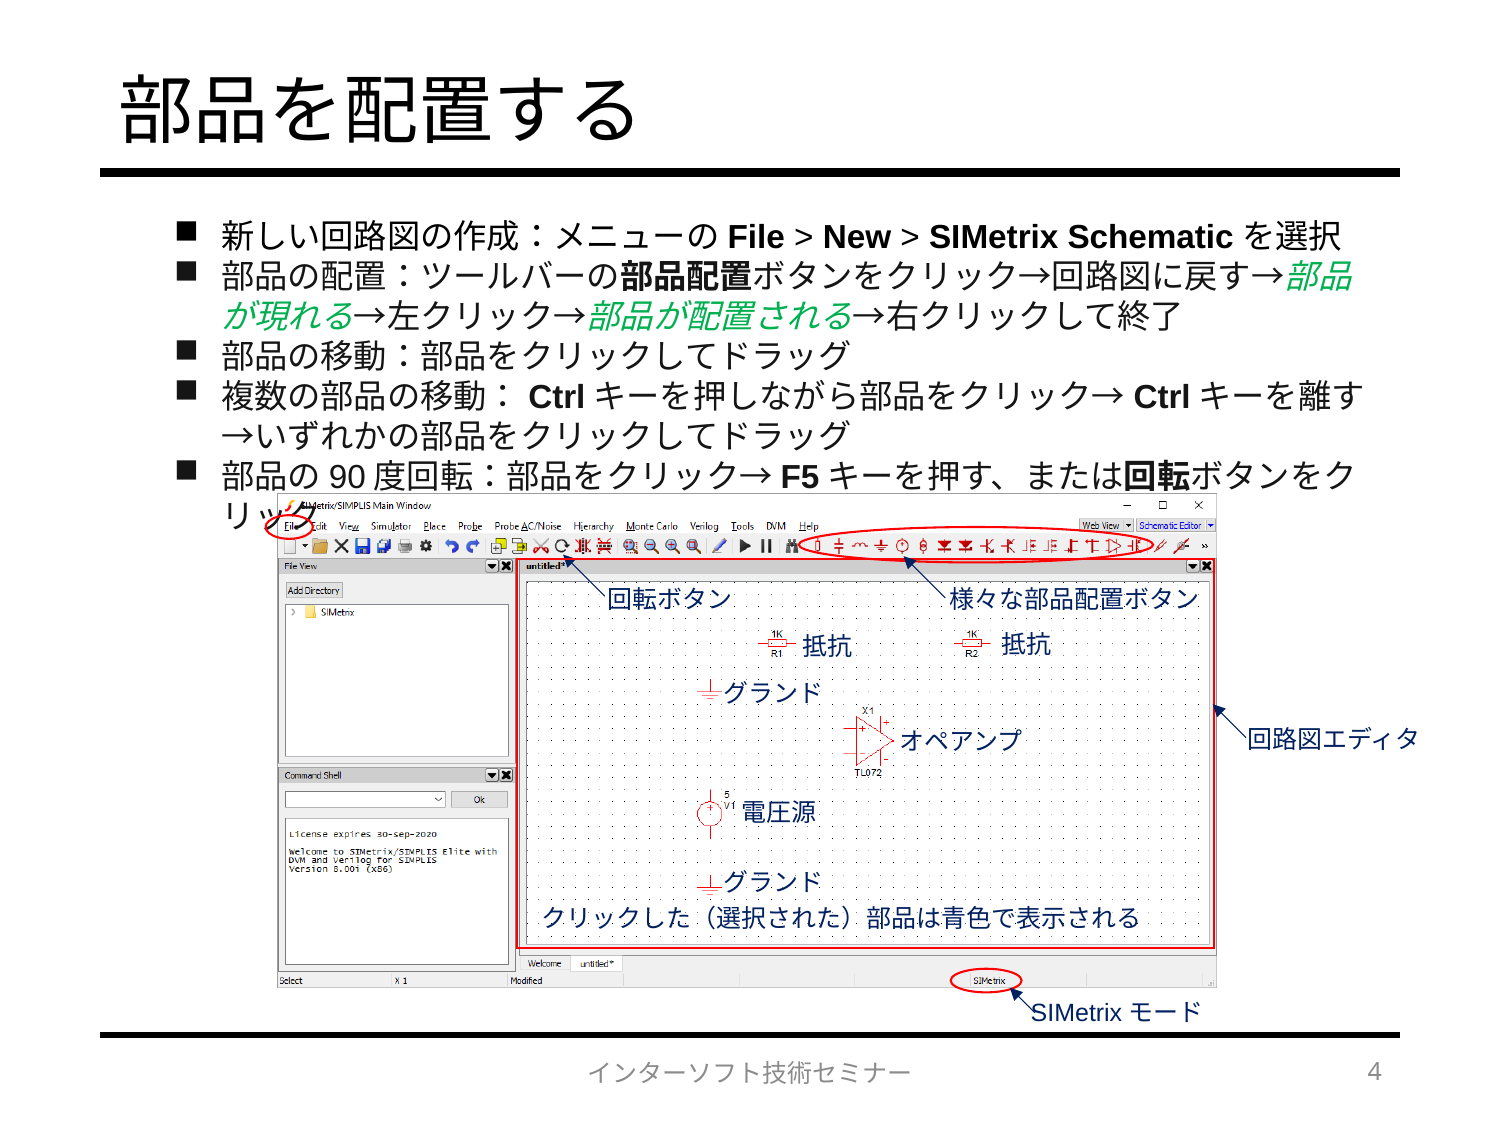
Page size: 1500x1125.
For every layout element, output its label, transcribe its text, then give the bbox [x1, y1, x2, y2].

text_box 回路図エディタ [1232, 716, 1436, 761]
text_box SIMetrixモード [1015, 989, 1219, 1035]
text_box 新しい回路図の作成：メニューのFile > New > SIMetrix Schematicを選択 部品の配置：ツールバーの部品配置ボタンをクリック→回路図に戻す→部品が現れる→左クリック→部品が配置される→右クリックして終了 部品の移動：部品をクリックしてドラッグ 複数の部品の移動：Ctrlキーを押しながら部品をクリック→Ctrlキーを離す→いずれかの部品をクリックしてドラッグ 部品の90度回転：部品をクリック→F5キーを押す、または回転ボタンをクリック [159, 208, 1397, 543]
slide_number 4 [1059, 1042, 1397, 1103]
picture [277, 493, 1217, 988]
title 部品を配置する [103, 59, 1403, 167]
text_box [956, 988, 1010, 994]
footer インターソフト技術セミナー [496, 1042, 1004, 1103]
text_box [264, 515, 277, 539]
